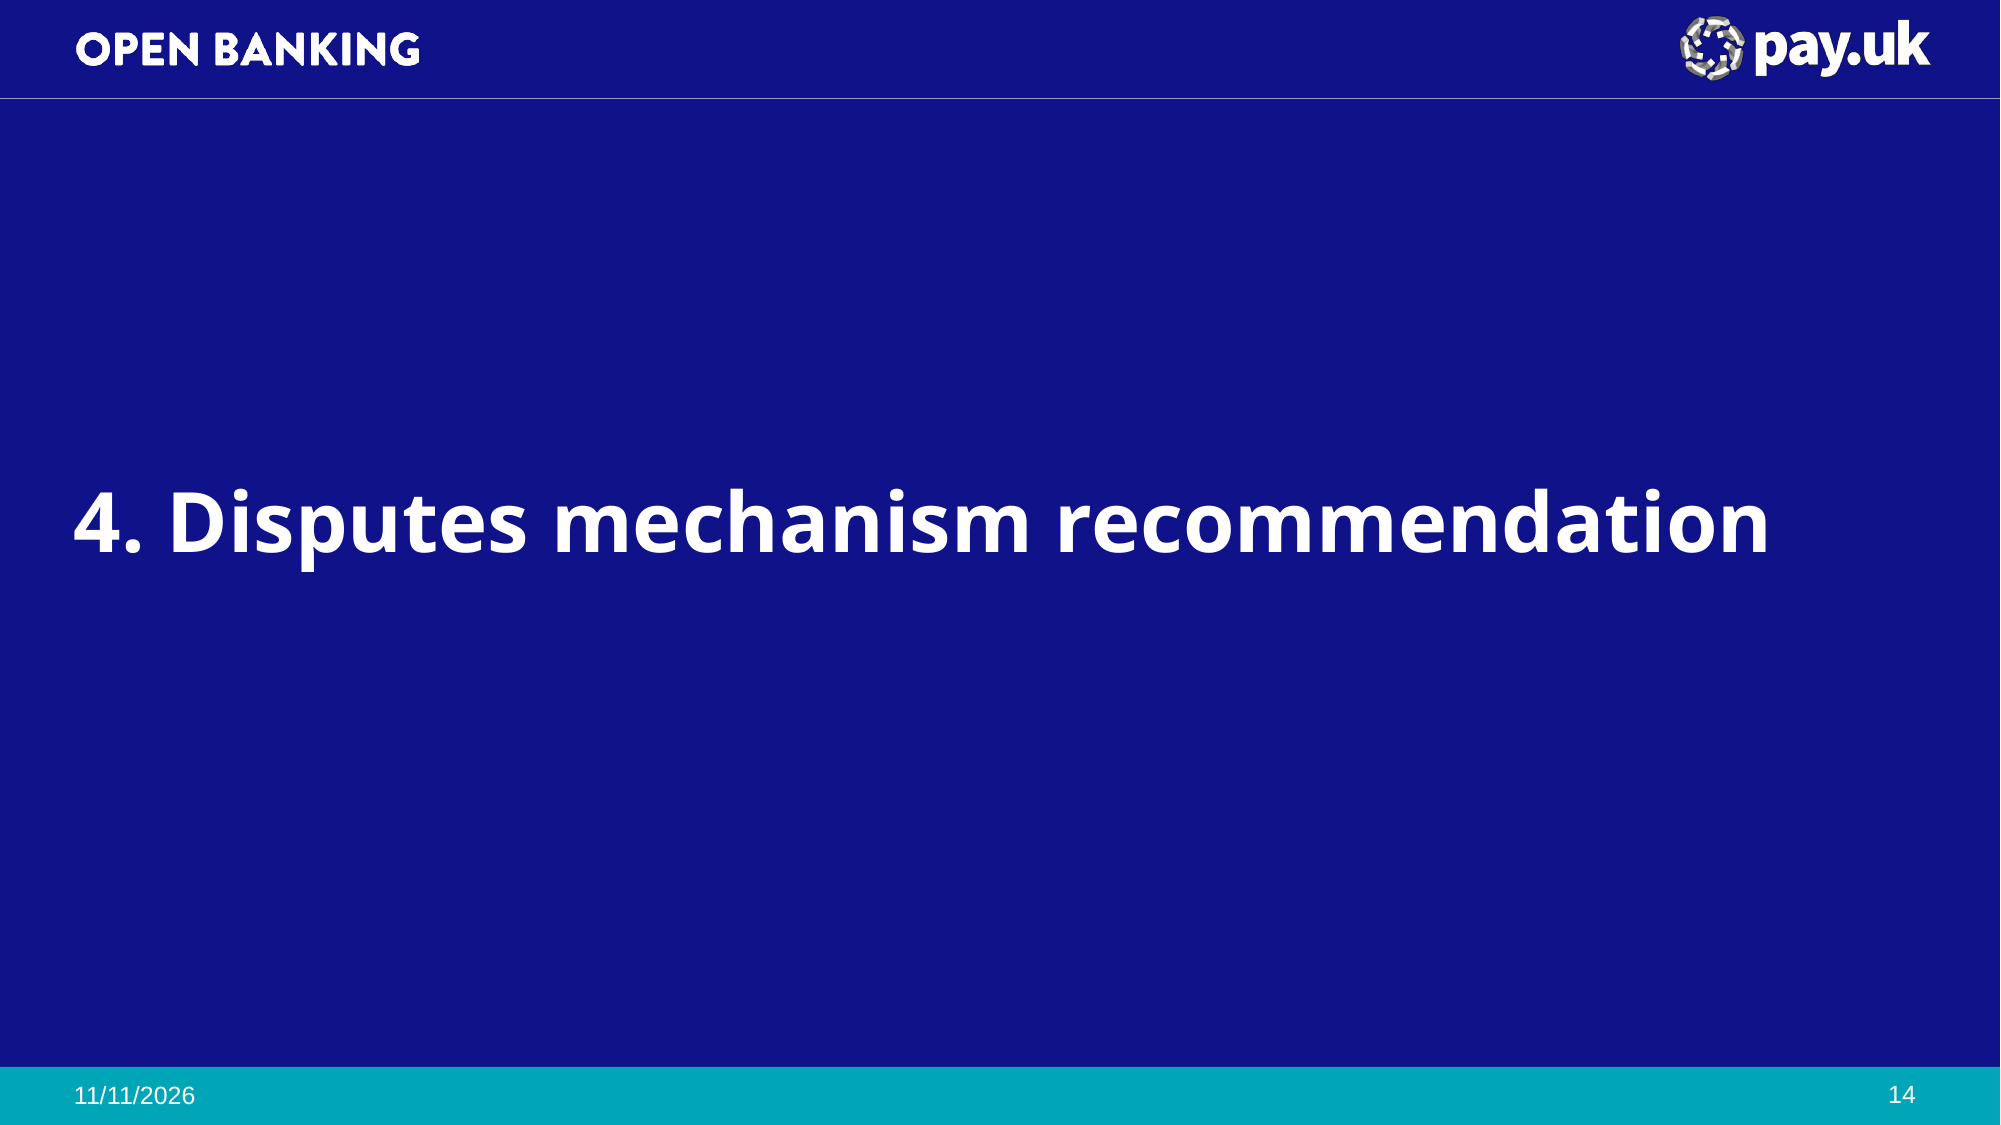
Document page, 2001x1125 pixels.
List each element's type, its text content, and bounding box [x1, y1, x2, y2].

picture [1670, 1, 1939, 87]
title 4. Disputes mechanism recommendation [59, 105, 1836, 576]
picture [43, 0, 452, 99]
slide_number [59, 1065, 509, 1125]
slide_number 14 [1412, 1064, 1932, 1124]
footer [662, 1064, 1338, 1124]
